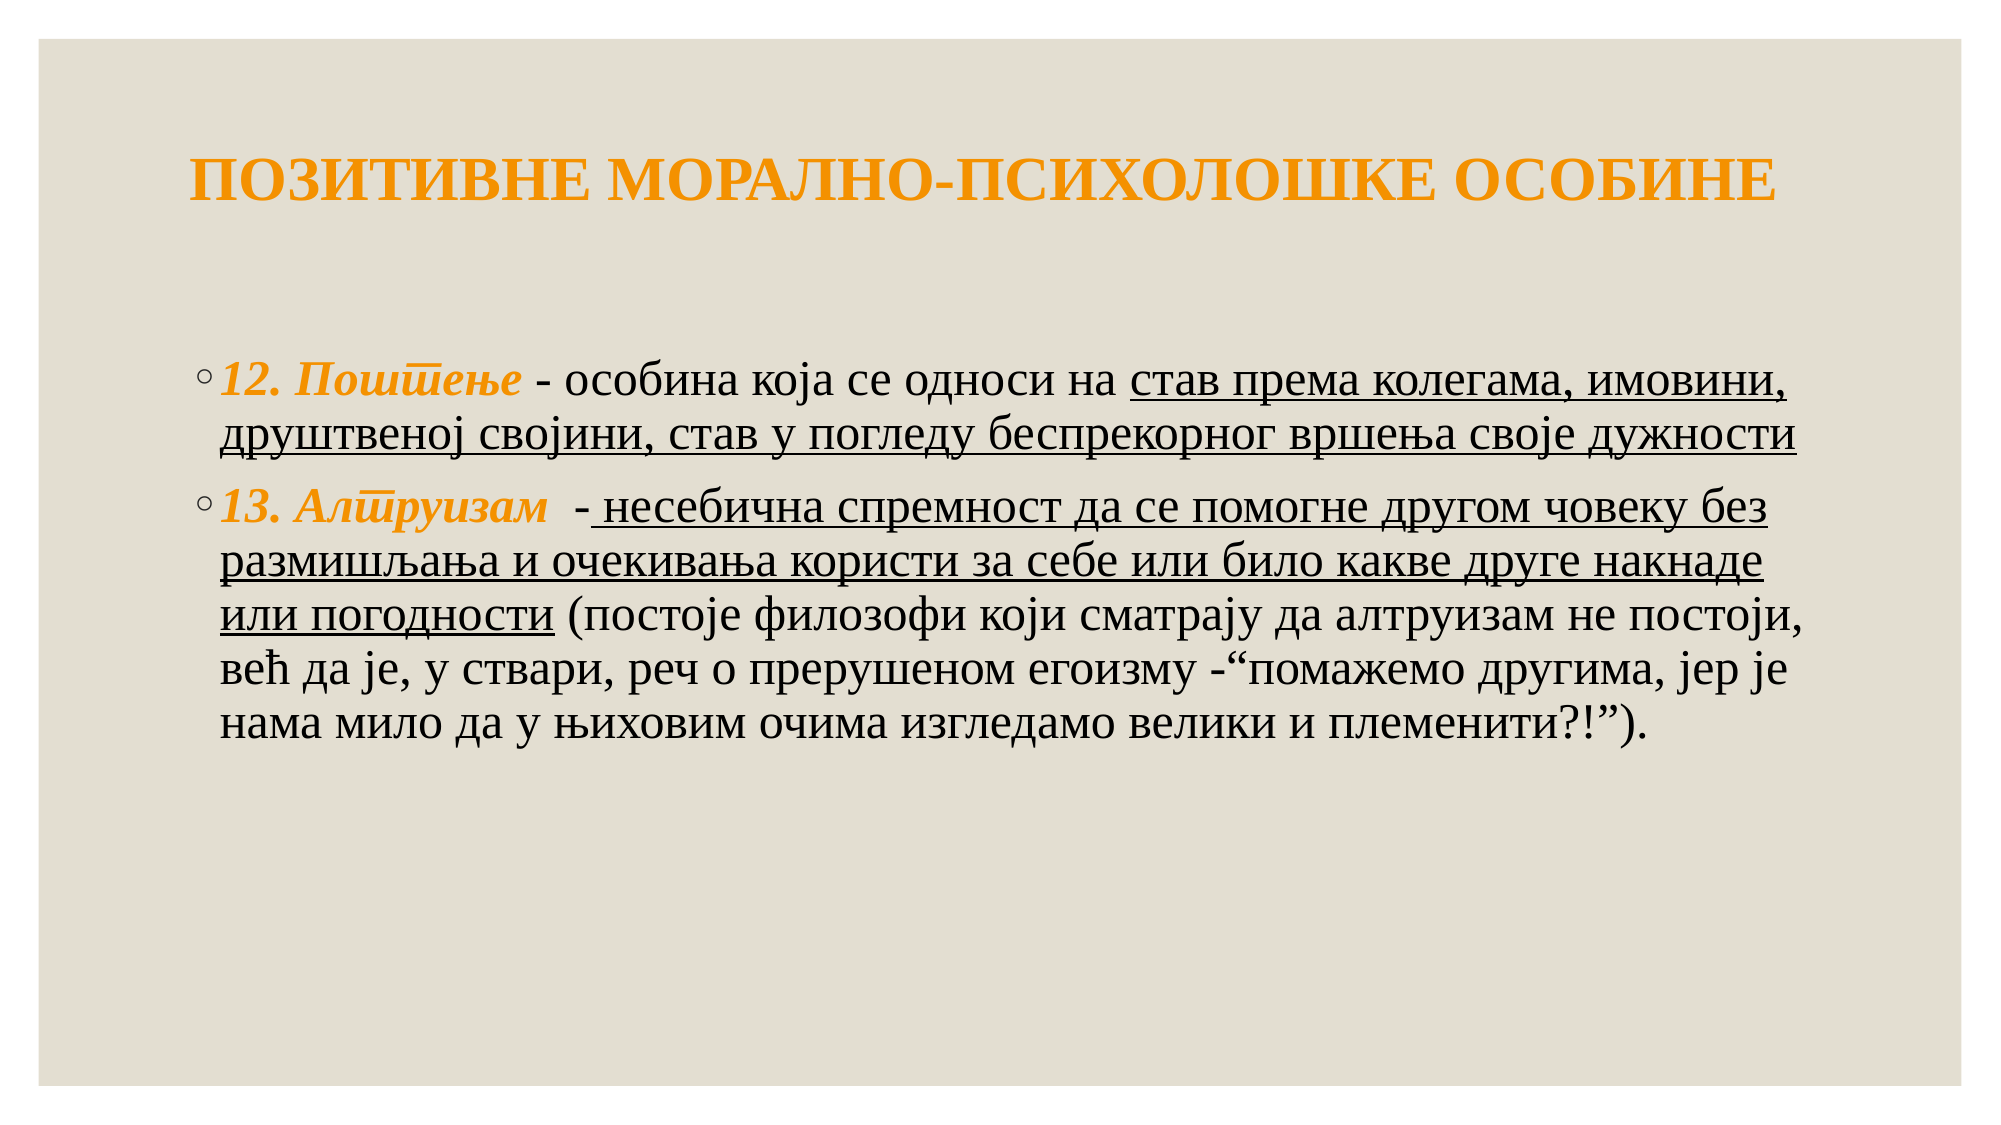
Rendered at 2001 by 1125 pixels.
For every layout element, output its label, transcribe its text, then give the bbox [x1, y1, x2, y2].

list 12. Поштење - особина која се односи на став према колегама, имовини, друштвеној својини, став у погледу беспрекорног вршења своје дужности 13. Алтруизам - несебична спремност да се помогне другом човеку без размишљања и очекивања користи за себе или било какве друге накнаде или погодности (постоје филозофи који сматрају да алтруизам не постоји, већ да је, у ствари, реч о прерушеном егоизму -“помажемо другима, јер је нама мило да у њиховим очима изгледамо велики и племенити?!”). [174, 345, 1825, 990]
title ПОЗИТИВНЕ МОРАЛНО-ПСИХОЛОШКЕ ОСОБИНЕ [174, 105, 1825, 331]
